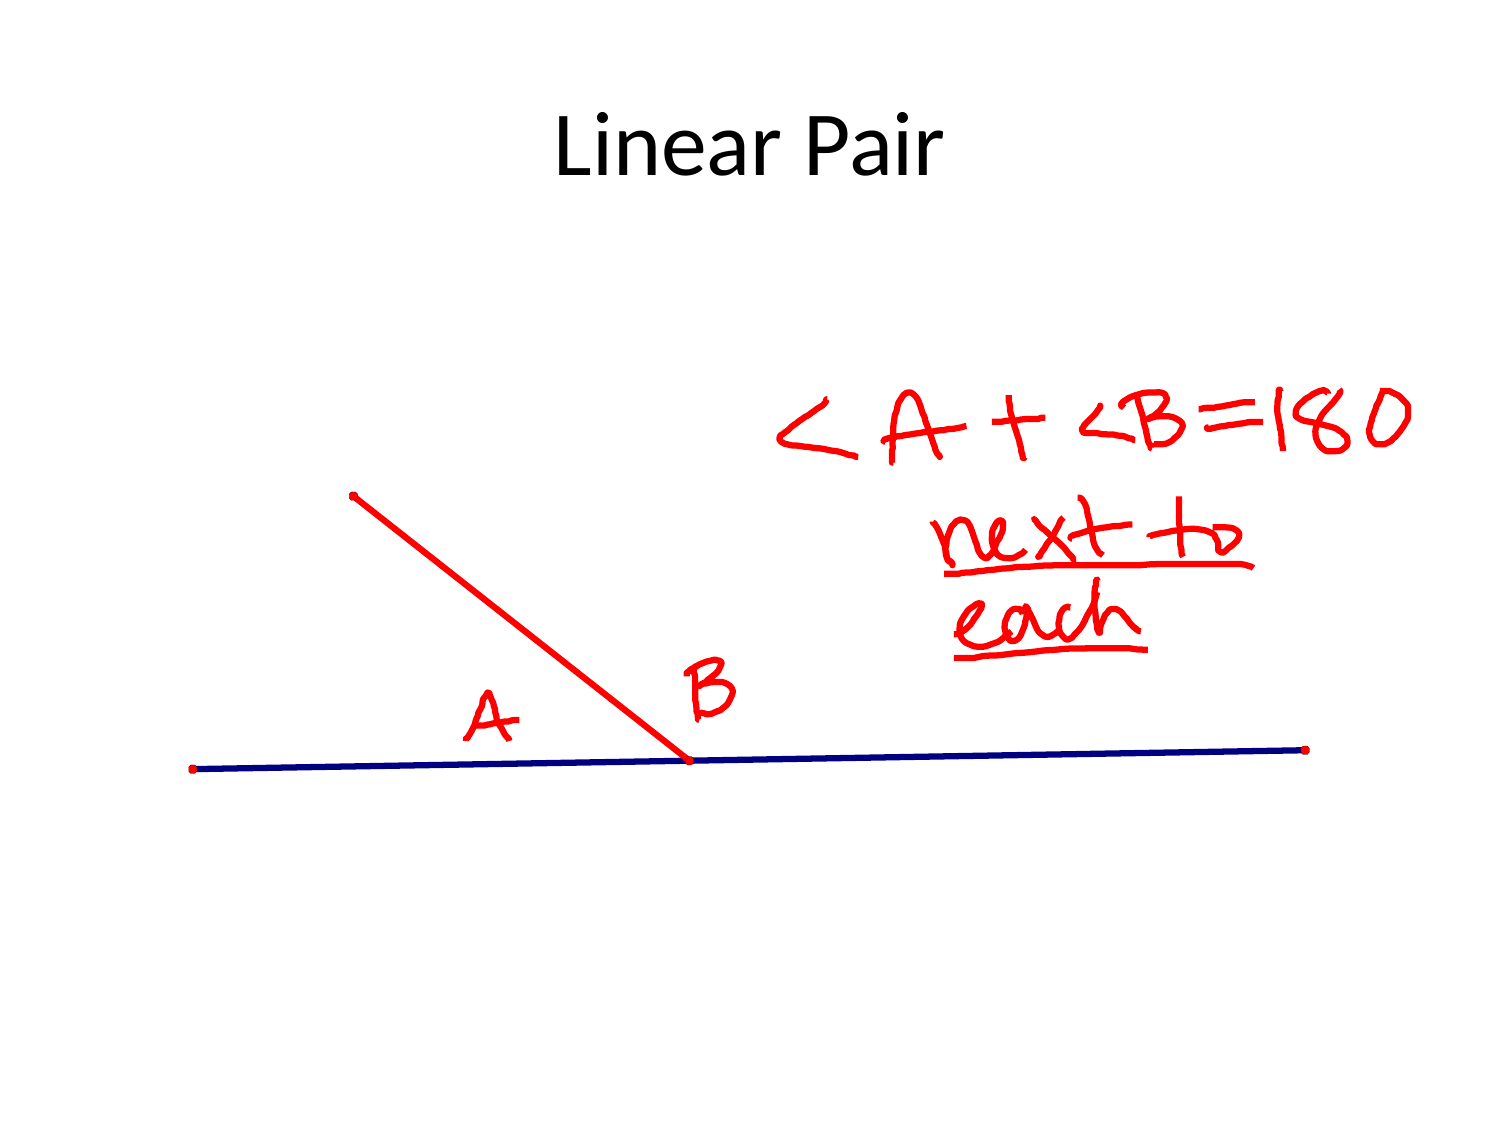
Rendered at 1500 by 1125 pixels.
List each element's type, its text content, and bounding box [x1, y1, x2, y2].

text_box [1081, 404, 1136, 441]
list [165, 468, 1335, 799]
text_box [892, 391, 930, 436]
text_box [1146, 436, 1153, 450]
text_box [1007, 395, 1026, 459]
text_box [891, 433, 941, 464]
text_box [1368, 390, 1409, 446]
title Linear Pair [75, 45, 1425, 233]
text_box [1120, 391, 1184, 446]
text_box [1294, 388, 1349, 453]
text_box [1276, 388, 1284, 452]
text_box [778, 398, 859, 458]
text_box [1206, 421, 1264, 430]
text_box [1016, 416, 1046, 422]
text_box [991, 419, 1012, 423]
text_box [1198, 401, 1255, 410]
text_box [882, 425, 967, 443]
